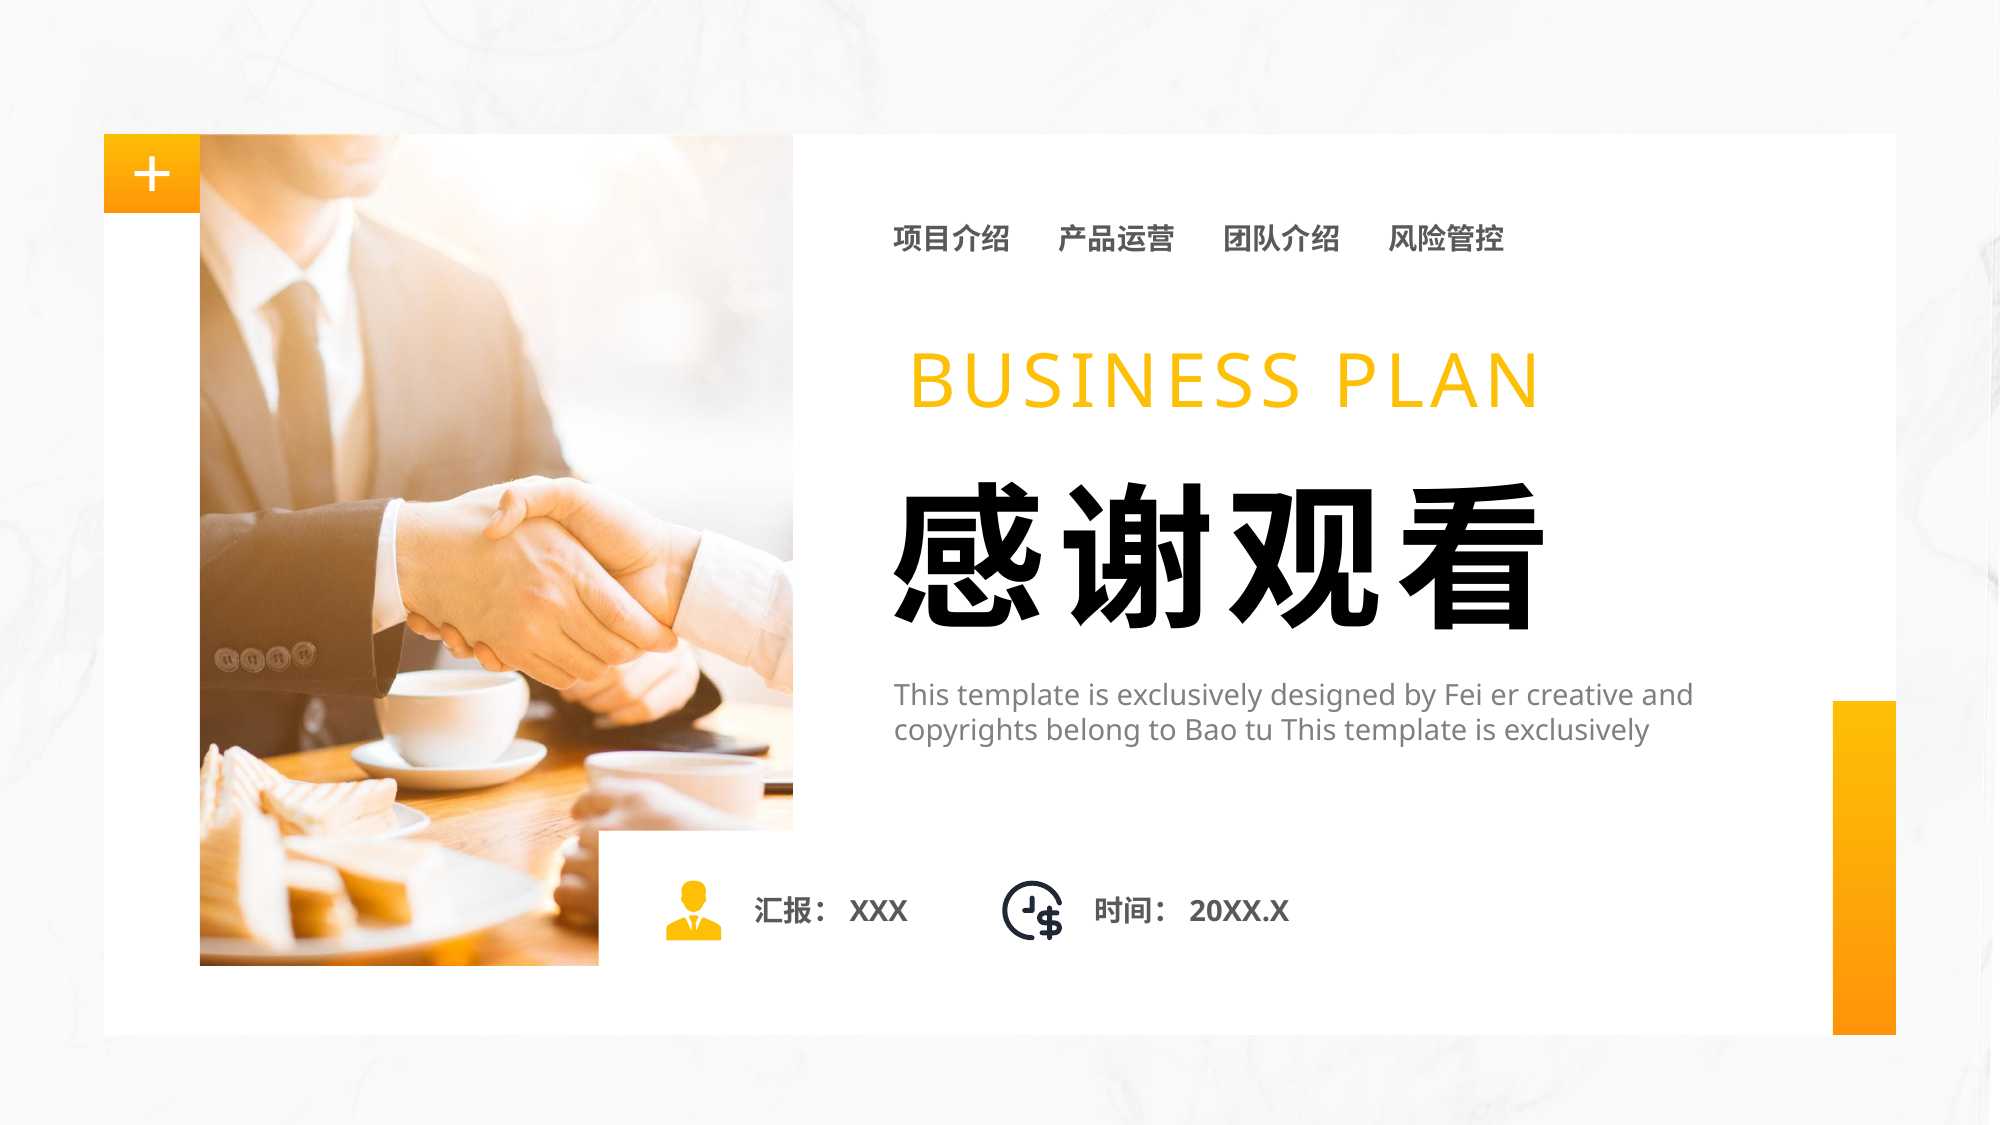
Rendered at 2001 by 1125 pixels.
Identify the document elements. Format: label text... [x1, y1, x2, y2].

text_box [103, 133, 199, 214]
text_box 项目介绍 [878, 212, 1026, 263]
text_box BUSINESS PLAN [892, 325, 1558, 431]
text_box [665, 879, 723, 942]
text_box 风险管控 [1373, 212, 1521, 263]
text_box 产品运营 [1043, 212, 1191, 263]
text_box 感谢观看 [874, 451, 1624, 655]
picture [0, 0, 2000, 1125]
text_box 团队介绍 [1208, 212, 1356, 263]
text_box [598, 830, 1033, 991]
text_box [199, 133, 794, 967]
text_box This template is exclusively designed by Fei er creative and copyrights belong to Bao tu This template is exclusively [879, 669, 1733, 754]
text_box [134, 155, 170, 192]
text_box [1001, 879, 1063, 942]
text_box 汇报：XXX [740, 885, 923, 935]
text_box [1832, 700, 1897, 1036]
text_box [1036, 904, 1064, 942]
text_box [103, 133, 1897, 1036]
text_box 时间：20XX.X [1079, 885, 1305, 935]
